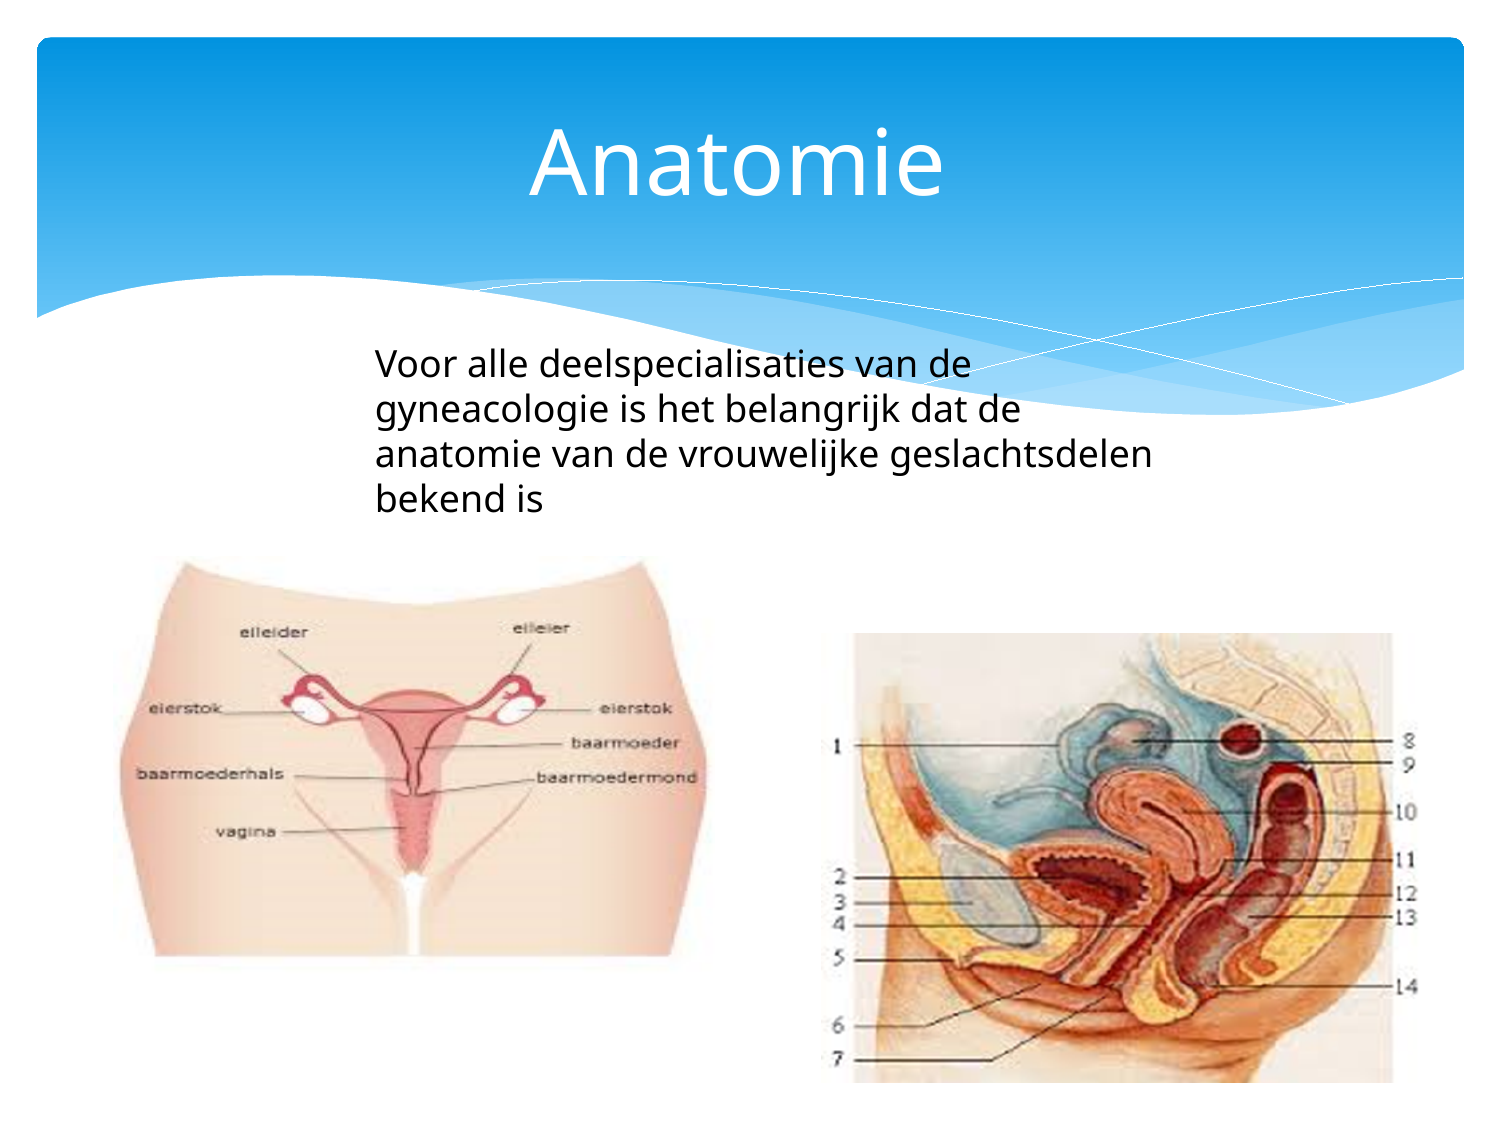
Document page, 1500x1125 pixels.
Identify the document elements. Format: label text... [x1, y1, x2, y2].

text_box Voor alle deelspecialisaties van de gyneacologie is het belangrijk dat de anatomie van de vrouwelijke geslachtsdelen bekend is [360, 333, 1199, 528]
title Anatomie [75, 55, 1425, 261]
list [820, 633, 1427, 1083]
picture [112, 555, 715, 1006]
